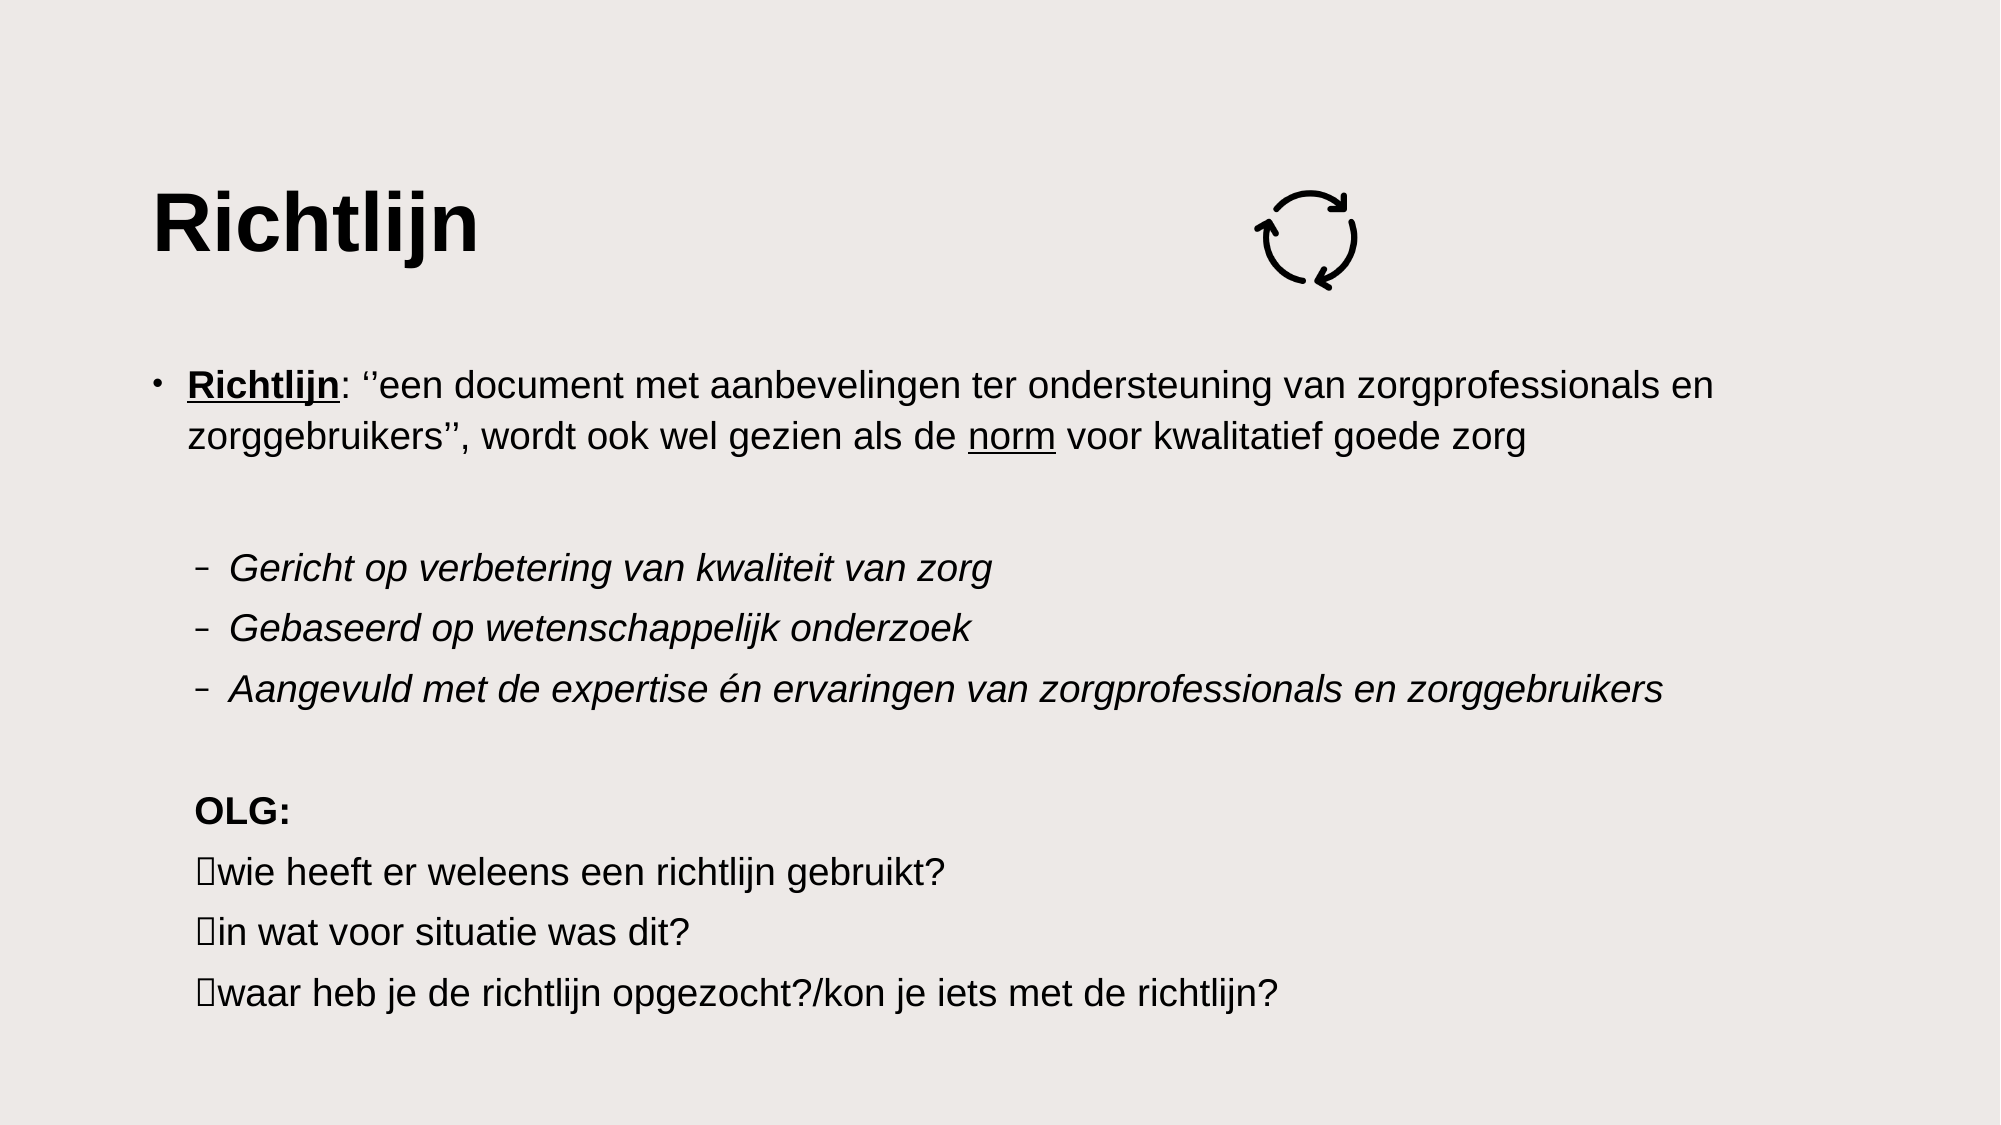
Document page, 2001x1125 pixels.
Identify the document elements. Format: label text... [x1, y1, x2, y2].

list Richtlijn: ‘’een document met aanbevelingen ter ondersteuning van zorgprofessionals en zorggebruikers’’, wordt ook wel gezien als de norm voor kwalitatief goede zorg Gericht op verbetering van kwaliteit van zorg Gebaseerd op wetenschappelijk onderzoek Aangevuld met de expertise én ervaringen van zorgprofessionals en zorggebruikers OLG: wie heeft er weleens een richtlijn gebruikt? in wat voor situatie was dit? waar heb je de richtlijn opgezocht?/kon je iets met de richtlijn? [137, 347, 1863, 1023]
picture [1232, 163, 1383, 314]
title Richtlijn [137, 95, 1863, 280]
